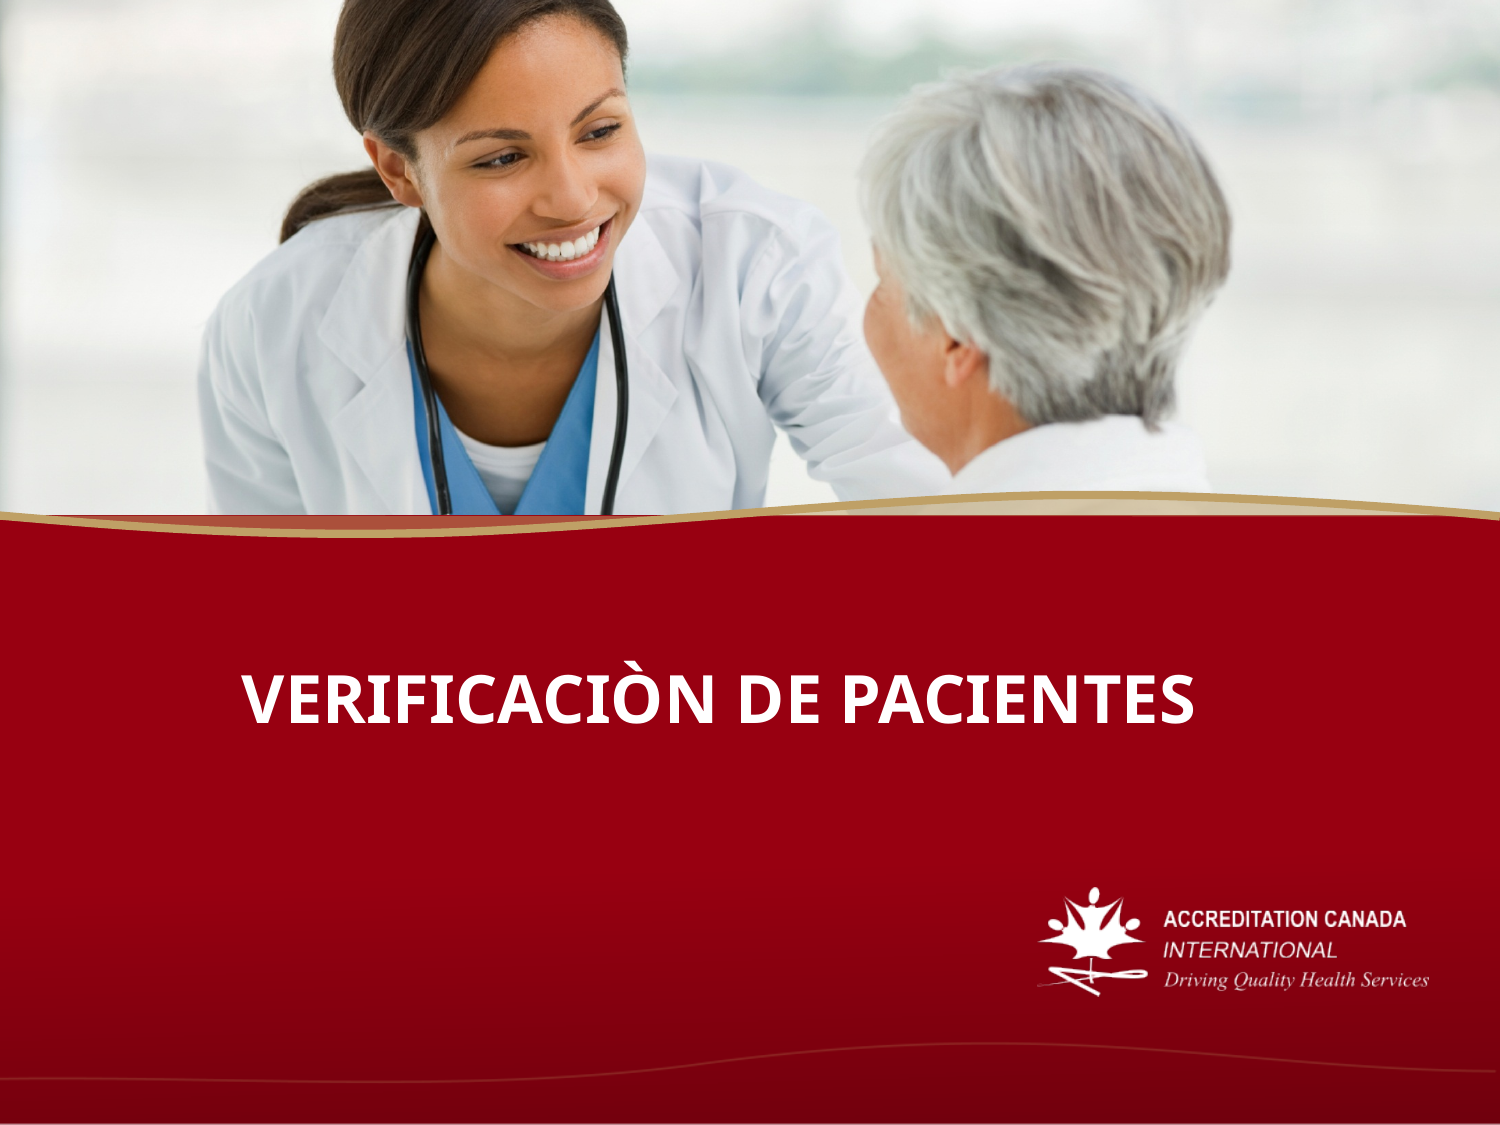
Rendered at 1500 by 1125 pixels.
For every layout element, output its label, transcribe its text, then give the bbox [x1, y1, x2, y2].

picture [0, 0, 1500, 515]
picture [0, 517, 1500, 1125]
title VERIFICACIÒN DE PACIENTES [0, 574, 1439, 823]
